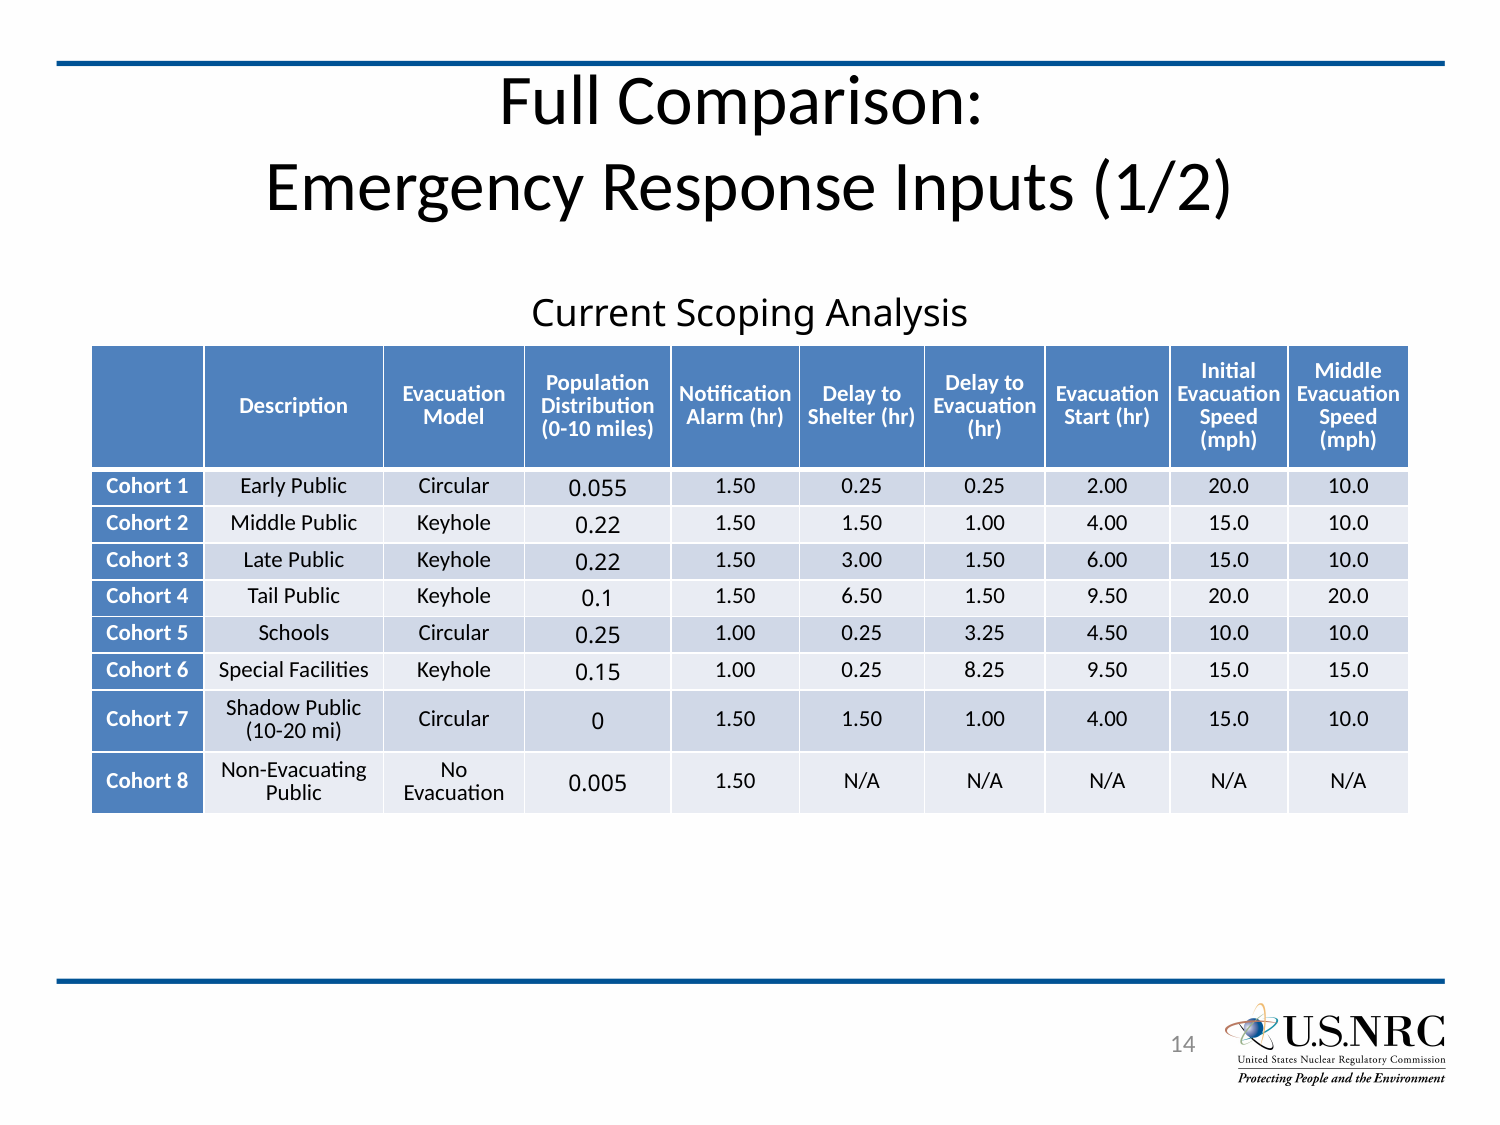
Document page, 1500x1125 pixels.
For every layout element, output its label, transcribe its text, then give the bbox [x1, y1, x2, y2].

table_header Evacuation Model [384, 346, 524, 467]
table_cell Keyhole [384, 507, 524, 542]
table_cell 10.0 [1289, 507, 1408, 542]
table_cell Circular [384, 617, 524, 652]
table_cell N/A [1046, 753, 1169, 813]
table_cell 1.00 [672, 617, 799, 652]
table_cell 15.0 [1171, 544, 1287, 579]
table_cell Schools [205, 617, 383, 652]
table_cell Special Facilities [205, 654, 383, 689]
table_cell 0.25 [800, 472, 924, 505]
table_cell 10.0 [1289, 691, 1408, 751]
table_cell Keyhole [384, 654, 524, 689]
table_cell 1.50 [672, 691, 799, 751]
table_cell 1.00 [925, 507, 1044, 542]
table_cell 1.50 [925, 581, 1044, 616]
table_cell N/A [1171, 753, 1287, 813]
table_cell Shadow Public (10-20 mi) [205, 691, 383, 751]
table_cell 0.25 [525, 617, 670, 652]
table_cell 15.0 [1171, 507, 1287, 542]
table_cell 9.50 [1046, 654, 1169, 689]
table_cell 0.25 [800, 617, 924, 652]
table_cell N/A [1289, 753, 1408, 813]
table_cell Middle Public [205, 507, 383, 542]
table_cell 0.22 [525, 507, 670, 542]
table_cell Tail Public [205, 581, 383, 616]
table_cell 8.25 [925, 654, 1044, 689]
table_cell 4.50 [1046, 617, 1169, 652]
table_cell 0.25 [925, 472, 1044, 505]
table_cell 1.50 [672, 544, 799, 579]
table_cell Cohort 3 [92, 544, 203, 579]
table_cell No Evacuation [384, 753, 524, 813]
table_cell Non-Evacuating Public [205, 753, 383, 813]
table_cell 1.00 [925, 691, 1044, 751]
table_cell 1.00 [672, 654, 799, 689]
text_box Current Scoping Analysis [466, 281, 1034, 342]
table_cell 4.00 [1046, 507, 1169, 542]
table_cell 10.0 [1171, 617, 1287, 652]
table_cell 1.50 [925, 544, 1044, 579]
table_cell 0.005 [525, 753, 670, 813]
table_cell Circular [384, 691, 524, 751]
table_cell 0.055 [525, 472, 670, 505]
table_cell 20.0 [1289, 581, 1408, 616]
table_cell 2.00 [1046, 472, 1169, 505]
table_header Delay to Evacuation (hr) [925, 346, 1044, 467]
table_header Middle Evacuation Speed (mph) [1289, 346, 1408, 467]
table_cell 1.50 [800, 507, 924, 542]
table_header Evacuation Start (hr) [1046, 346, 1169, 467]
table_cell 1.50 [672, 507, 799, 542]
table_cell Late Public [205, 544, 383, 579]
table_cell 6.50 [800, 581, 924, 616]
table_cell 4.00 [1046, 691, 1169, 751]
table_header Description [205, 346, 383, 467]
table_cell Early Public [205, 472, 383, 505]
table_cell 1.50 [672, 581, 799, 616]
table_cell Cohort 6 [92, 654, 203, 689]
table_cell 1.50 [672, 753, 799, 813]
table_cell 1.50 [672, 472, 799, 505]
table_cell 10.0 [1289, 544, 1408, 579]
table_header [92, 346, 203, 467]
table_cell Circular [384, 472, 524, 505]
table_cell 10.0 [1289, 472, 1408, 505]
table_cell 0.22 [525, 544, 670, 579]
table_cell 0.1 [525, 581, 670, 616]
table_cell 3.25 [925, 617, 1044, 652]
table_cell 15.0 [1289, 654, 1408, 689]
table_cell 3.00 [800, 544, 924, 579]
picture [0, 0, 1500, 1125]
table_cell 6.00 [1046, 544, 1169, 579]
table_header Initial Evacuation Speed (mph) [1171, 346, 1287, 467]
slide_number 14 [1030, 1012, 1211, 1073]
table_cell 0 [525, 691, 670, 751]
table_cell Cohort 5 [92, 617, 203, 652]
table_cell Cohort 1 [92, 472, 203, 505]
table_header Population Distribution (0-10 miles) [525, 346, 670, 467]
table_header Notification Alarm (hr) [672, 346, 799, 467]
table_cell N/A [800, 753, 924, 813]
table_cell Cohort 7 [92, 691, 203, 751]
table_cell 0.25 [800, 654, 924, 689]
table_cell Cohort 4 [92, 581, 203, 616]
table_cell 20.0 [1171, 581, 1287, 616]
table_cell Keyhole [384, 581, 524, 616]
table_cell 1.50 [800, 691, 924, 751]
table_cell 0.15 [525, 654, 670, 689]
table_cell Cohort 2 [92, 507, 203, 542]
table_cell Cohort 8 [92, 753, 203, 813]
title Full Comparison: Emergency Response Inputs (1/2) [75, 45, 1425, 233]
table_cell N/A [925, 753, 1044, 813]
table_cell 15.0 [1171, 654, 1287, 689]
table_cell Keyhole [384, 544, 524, 579]
table_cell 15.0 [1171, 691, 1287, 751]
table_cell 10.0 [1289, 617, 1408, 652]
table_cell 20.0 [1171, 472, 1287, 505]
table_header Delay to Shelter (hr) [800, 346, 924, 467]
table_cell 9.50 [1046, 581, 1169, 616]
